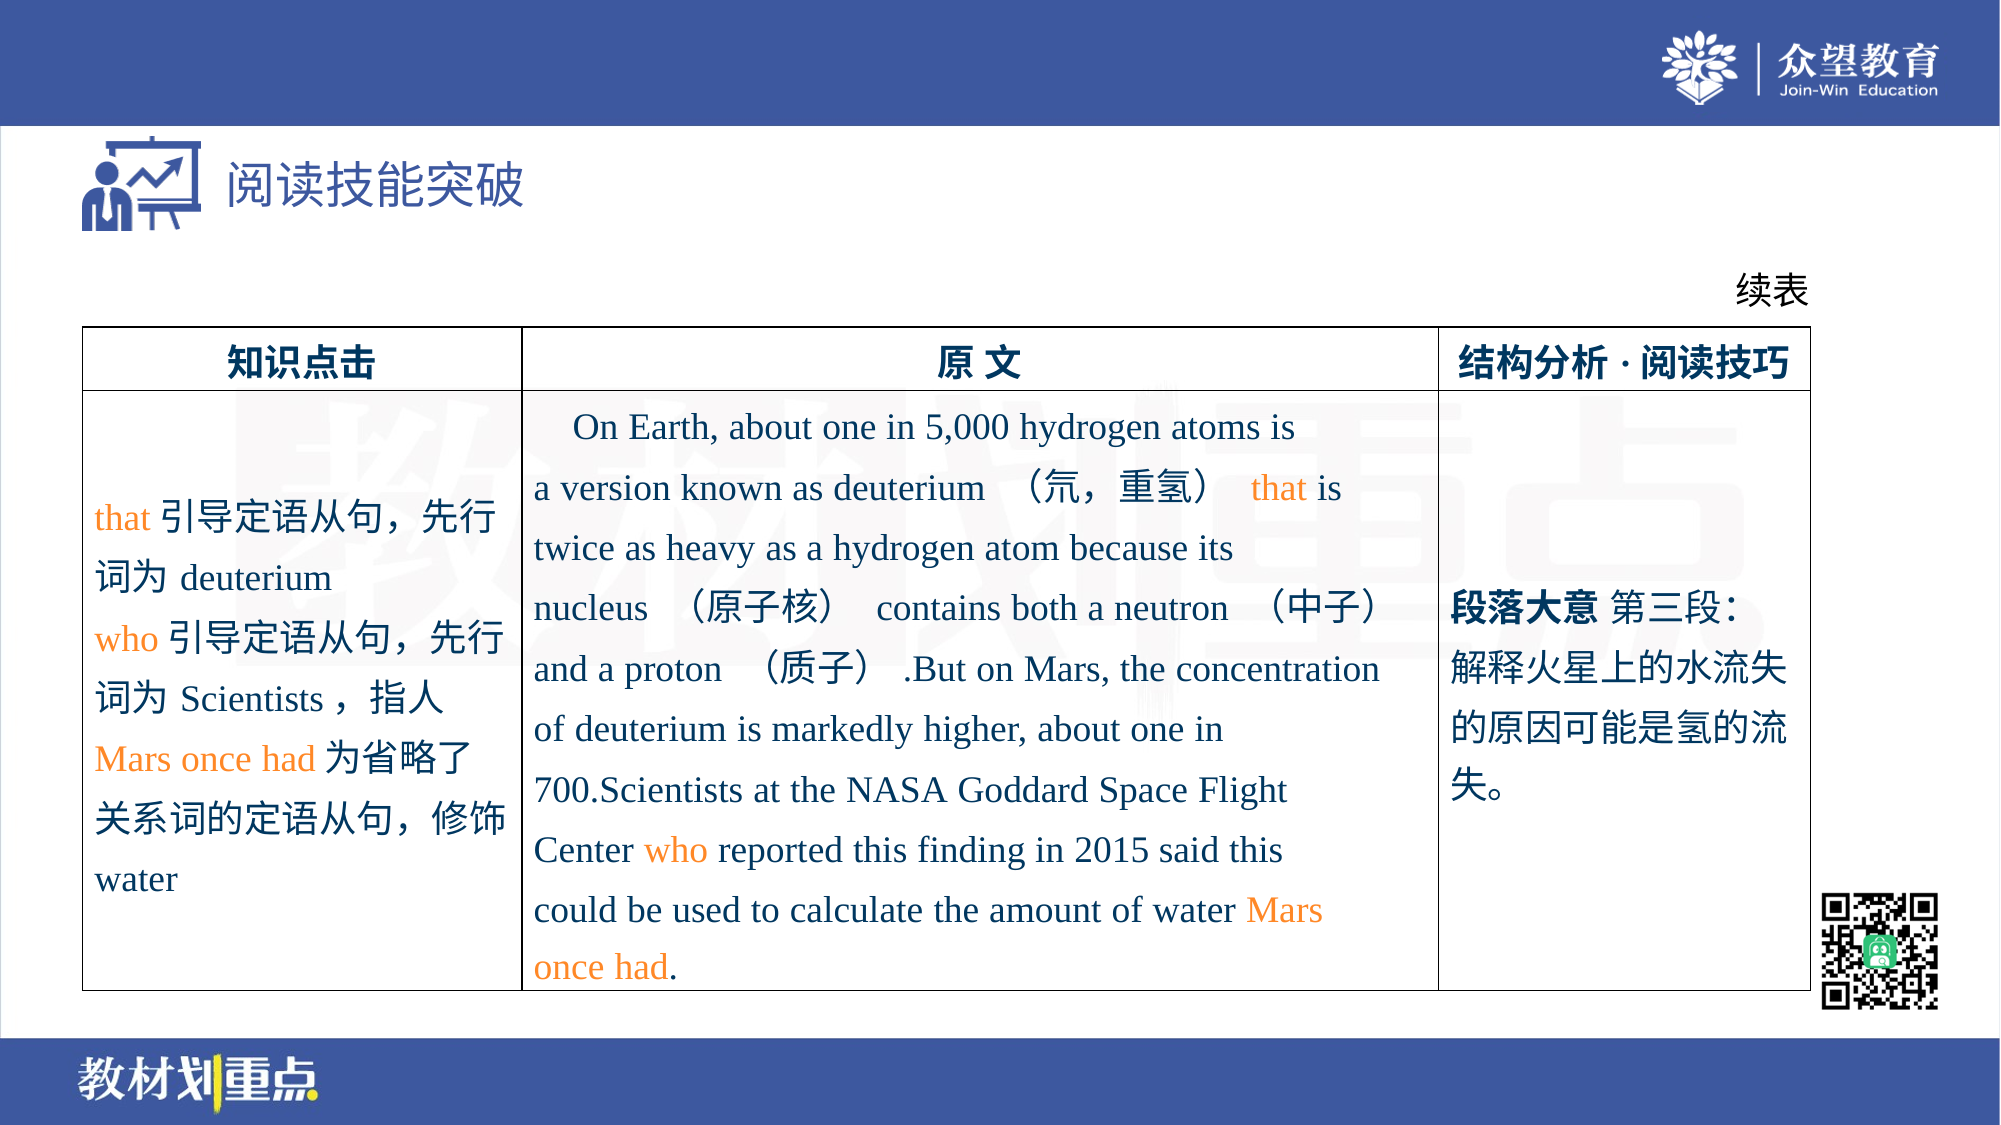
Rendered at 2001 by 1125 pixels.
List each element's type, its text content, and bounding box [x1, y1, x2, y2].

text_box 续表 [1734, 247, 1811, 312]
table_cell that引导定语从句，先行 词为deuterium who引导定语从句，先行 词为Scientists，指人 Mars once had为省略了 关系词的定语从句，修饰 water [83, 391, 521, 990]
table_header 原 文 [523, 328, 1438, 390]
table_cell On Earth, about one in 5,000 hydrogen atoms is a version known as deuterium （氘，重氢） that is twice as heavy as a hydrogen atom because its nucleus （原子核） contains both a neutron （中子） and a proton （质子）.But on Mars, the concentration of deuterium is markedly higher, about one in 700.Scientists at the NASA Goddard Space Flight Center who reported this finding in 2015 said this could be used to calculate the amount of water Mars once had. [523, 391, 1438, 990]
table_header 知识点击 [83, 328, 521, 390]
table_cell 段落大意 第三段： 解释火星上的水流失 的原因可能是氢的流 失。 [1439, 391, 1810, 990]
table_header 结构分析·阅读技巧 [1439, 328, 1810, 390]
picture [0, 0, 2000, 1125]
